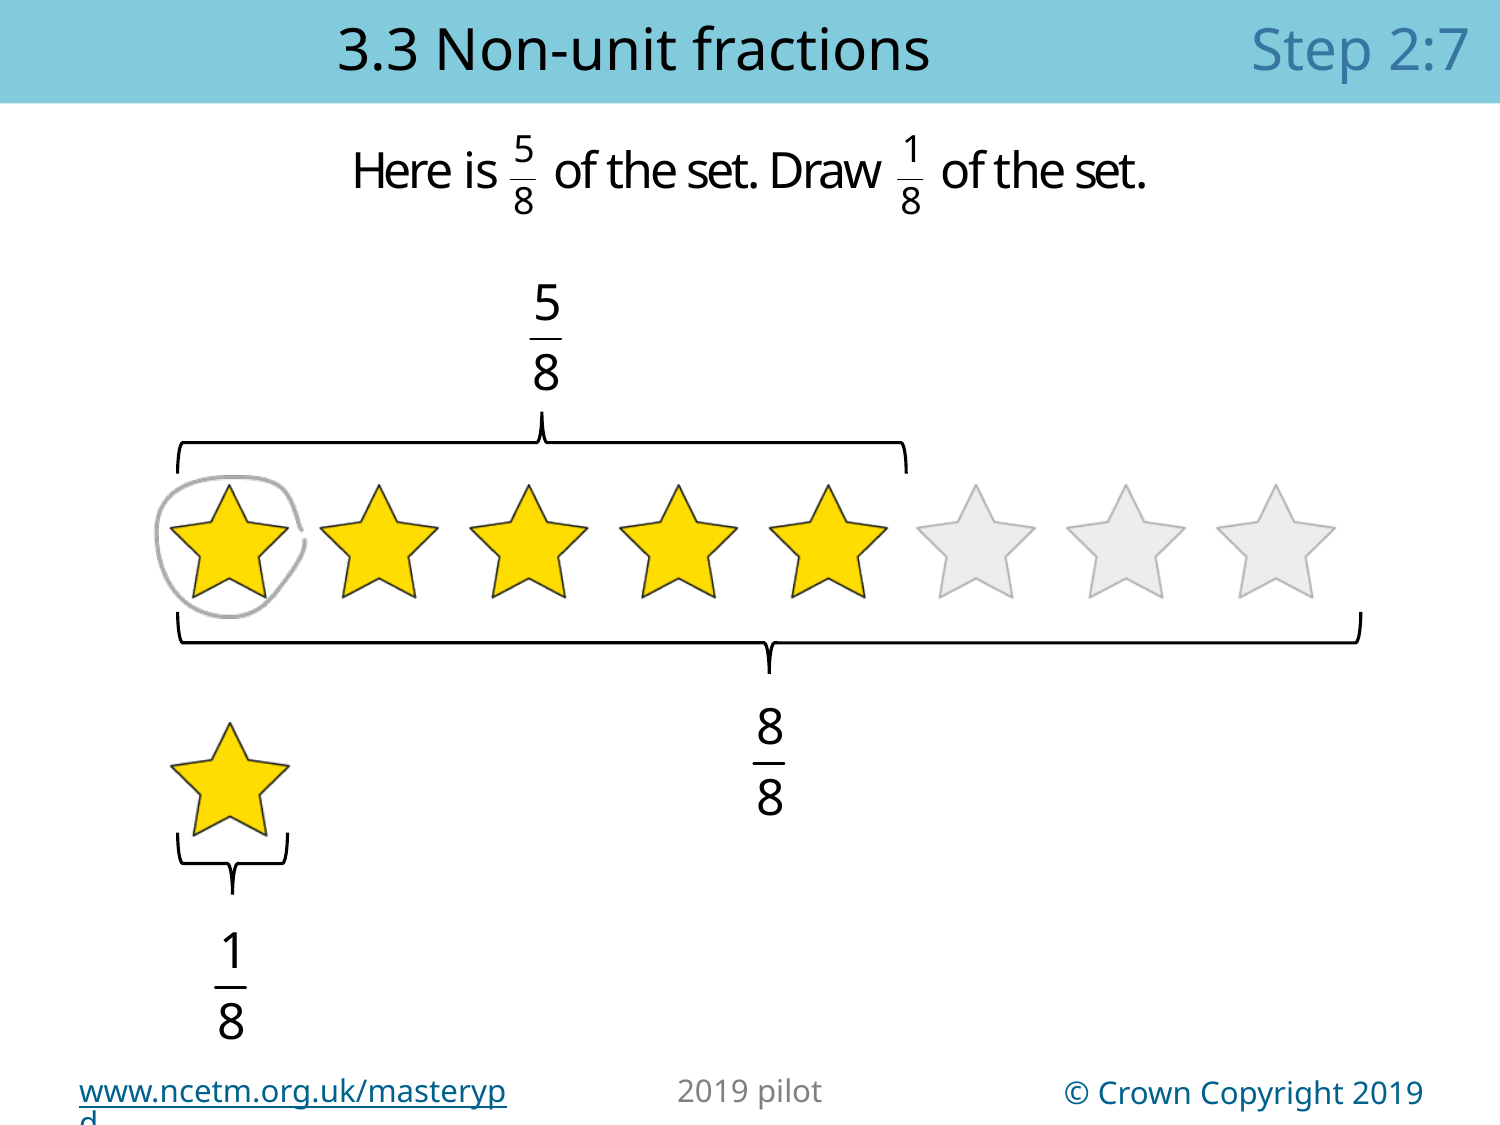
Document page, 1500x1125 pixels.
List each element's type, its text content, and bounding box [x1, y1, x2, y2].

list 3.3 Non-unit fractions Step 2:7 [0, 0, 1500, 104]
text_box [210, 925, 251, 1046]
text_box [526, 276, 566, 398]
text_box [177, 620, 1362, 674]
picture [23, 722, 315, 858]
text_box [179, 858, 286, 895]
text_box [350, 128, 1149, 220]
picture [23, 463, 1478, 625]
text_box [177, 411, 907, 474]
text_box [749, 701, 789, 822]
